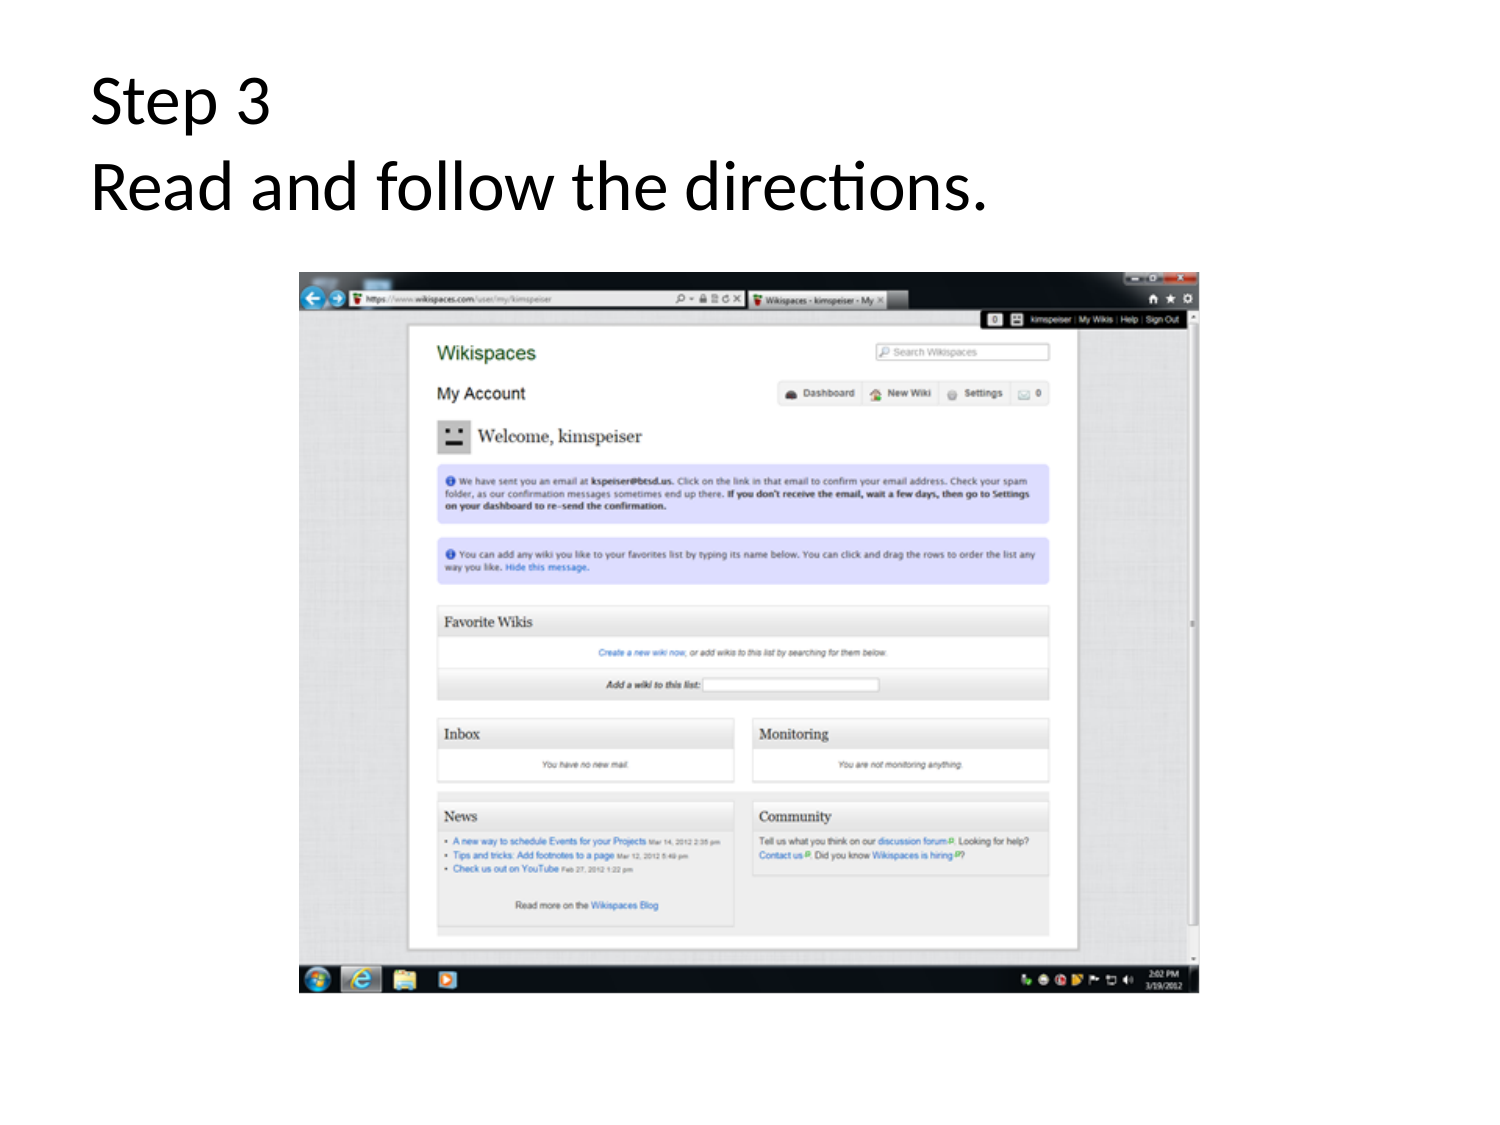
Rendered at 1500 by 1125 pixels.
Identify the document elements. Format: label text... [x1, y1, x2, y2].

title Step 3 Read and follow the directions. [75, 45, 1425, 233]
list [299, 272, 1201, 995]
